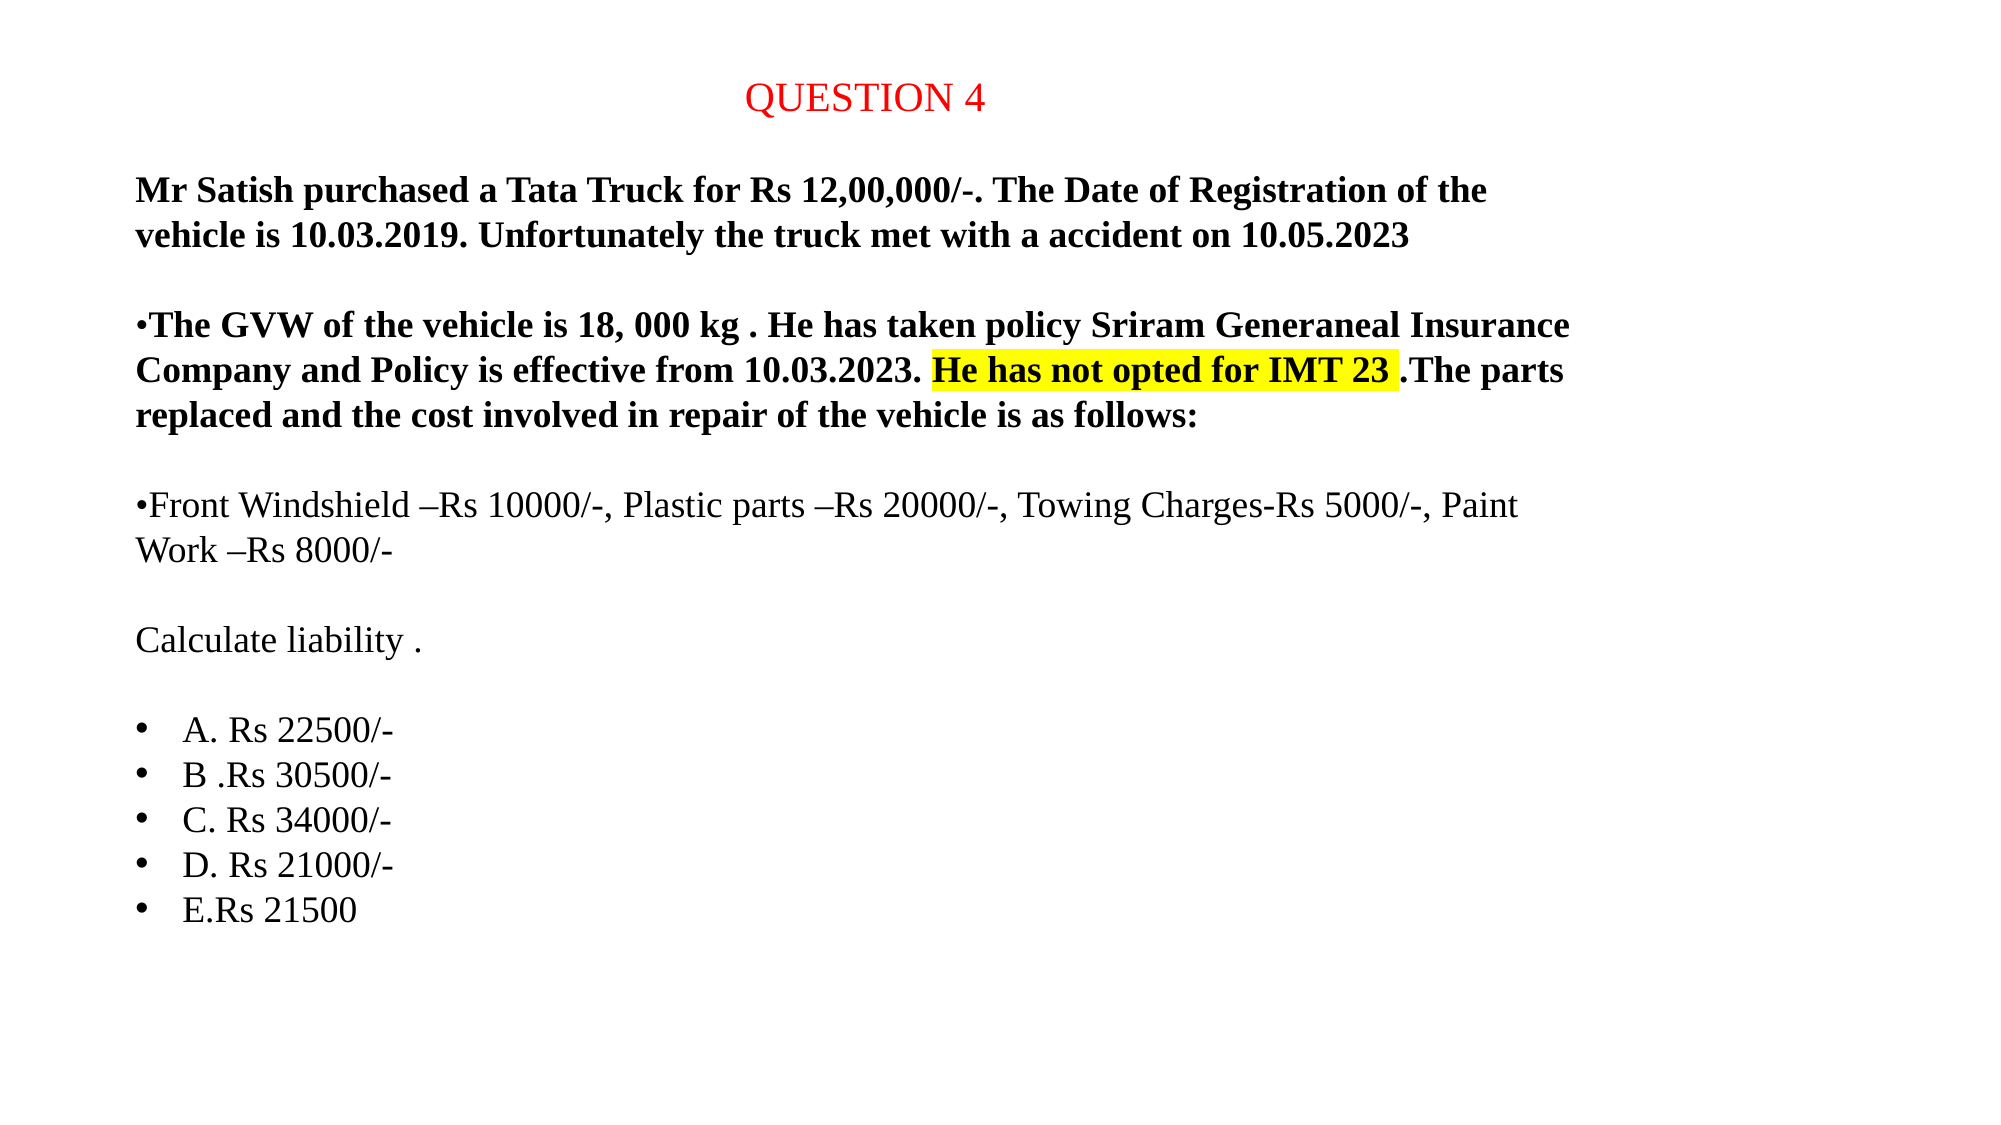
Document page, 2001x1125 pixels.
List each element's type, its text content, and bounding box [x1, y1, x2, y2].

text_box QUESTION 4 Mr Satish purchased a Tata Truck for Rs 12,00,000/-. The Date of Registration of the vehicle is 10.03.2019. Unfortunately the truck met with a accident on 10.05.2023 •The GVW of the vehicle is 18, 000 kg . He has taken policy Sriram Generaneal Insurance Company and Policy is effective from 10.03.2023. He has not opted for IMT 23 .The parts replaced and the cost involved in repair of the vehicle is as follows: •Front Windshield –Rs 10000/-, Plastic parts –Rs 20000/-, Towing Charges-Rs 5000/-, Paint Work –Rs 8000/- Calculate liability . A. Rs 22500/- B .Rs 30500/- C. Rs 34000/- D. Rs 21000/- E.Rs 21500 [120, 32, 1621, 938]
